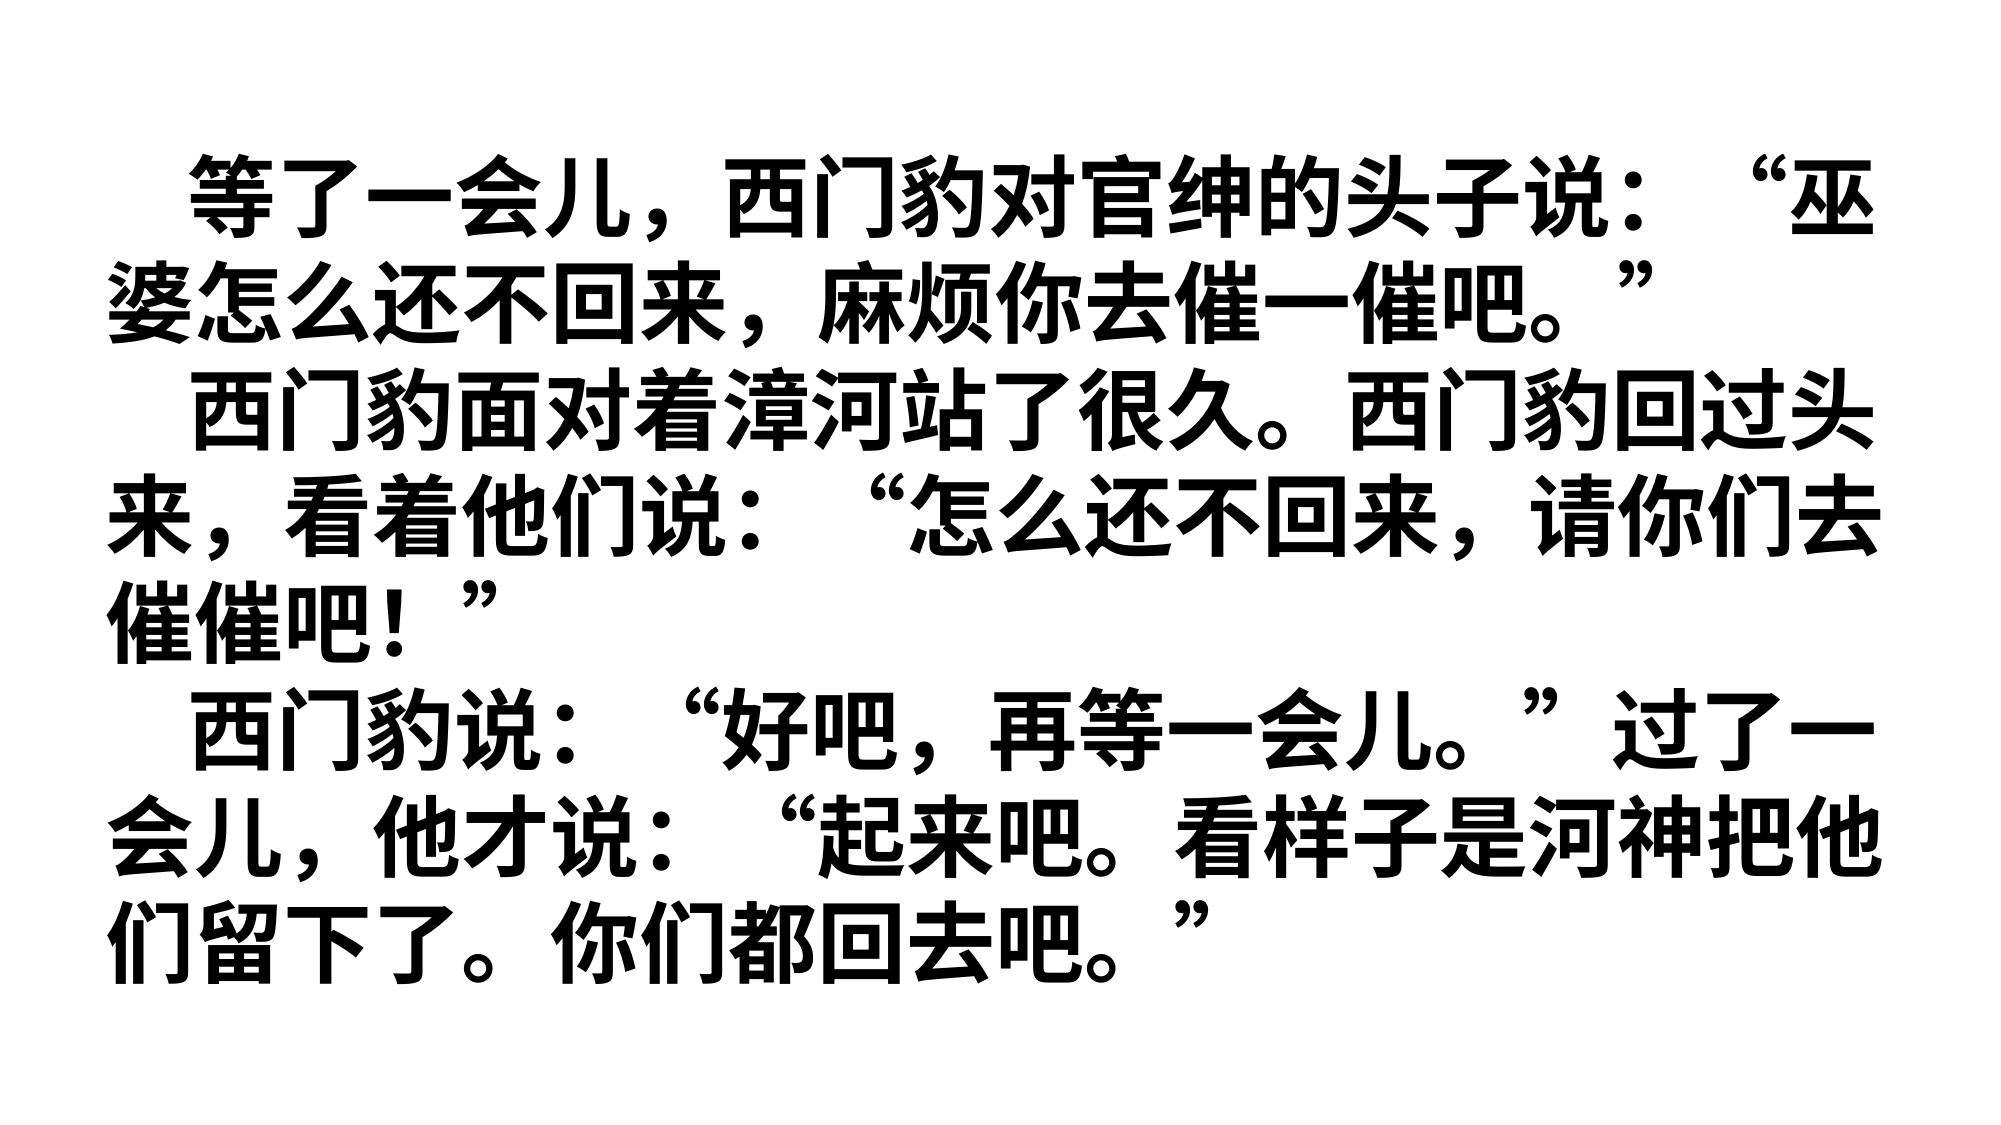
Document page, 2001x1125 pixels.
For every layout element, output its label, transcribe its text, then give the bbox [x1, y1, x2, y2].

text_box 等了一会儿，西门豹对官绅的头子说：“巫婆怎么还不回来，麻烦你去催一催吧。” 西门豹面对着漳河站了很久。西门豹回过头来，看着他们说：“怎么还不回来，请你们去催催吧！” 西门豹说：“好吧，再等一会儿。”过了一会儿，他才说：“起来吧。看样子是河神把他们留下了。你们都回去吧。” [90, 133, 1981, 1002]
